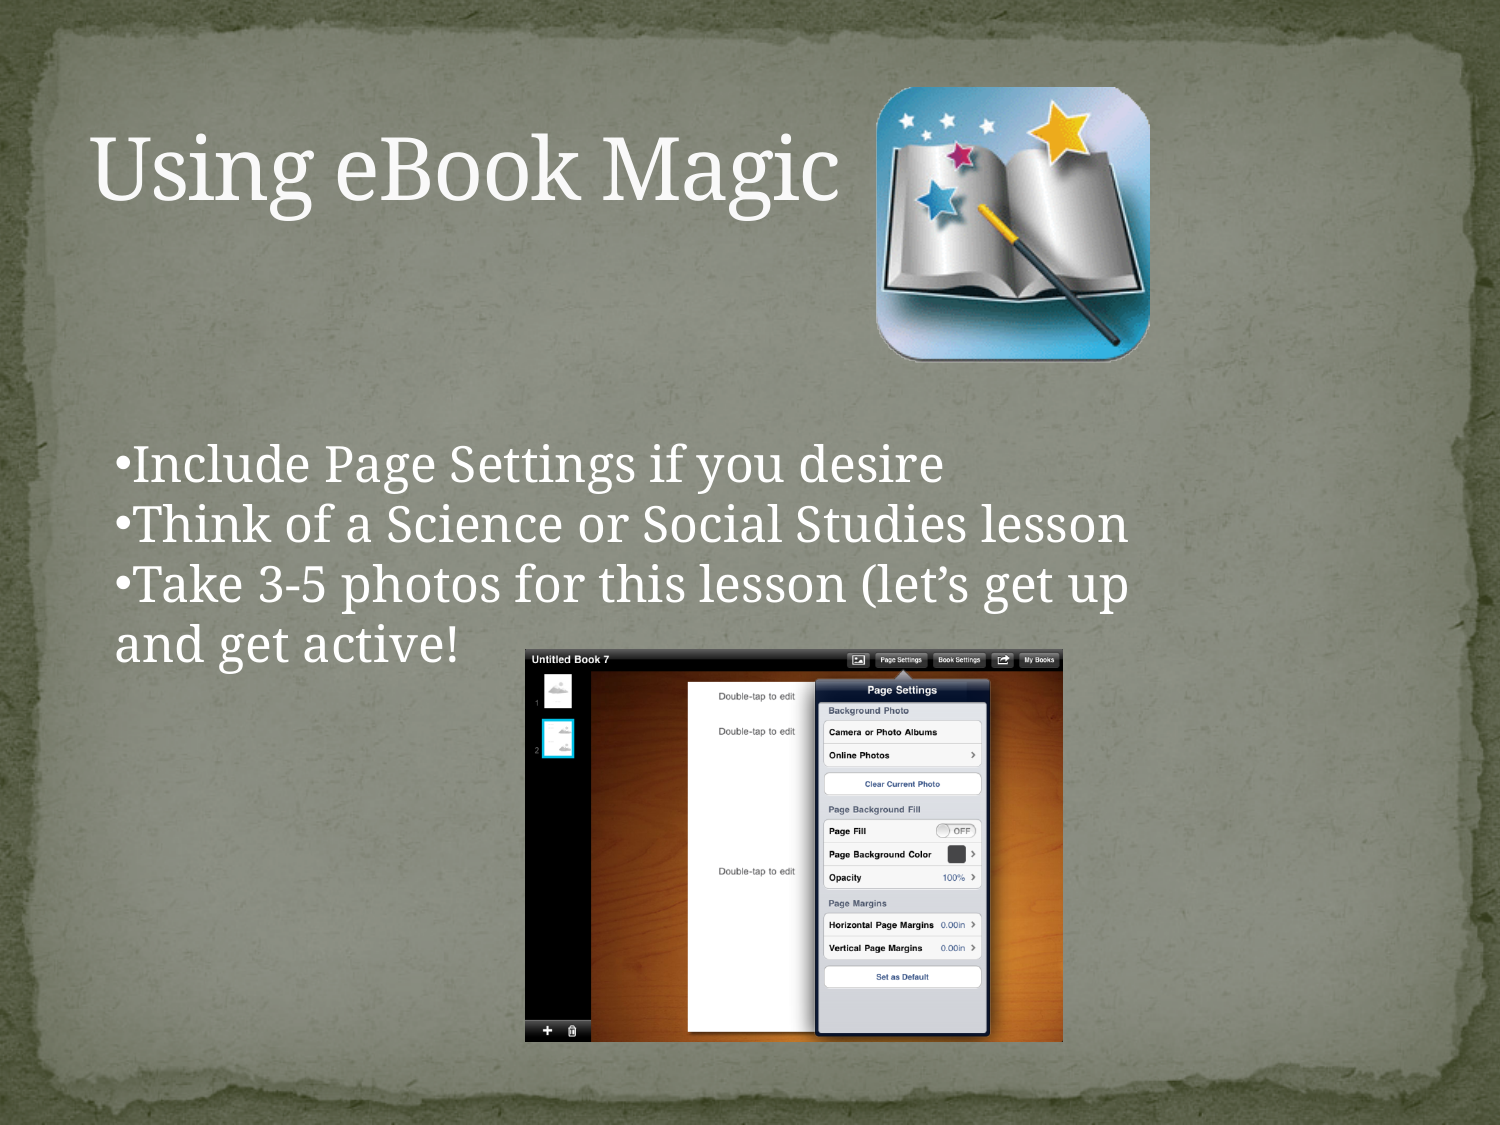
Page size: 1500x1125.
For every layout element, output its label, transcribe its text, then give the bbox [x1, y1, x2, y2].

title Using eBook Magic [74, 24, 1425, 225]
picture [875, 87, 1150, 364]
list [527, 651, 1061, 1040]
text_box Include Page Settings if you desire Think of a Science or Social Studies lesson Take 3-5 photos for this lesson (let’s get up and get active! [99, 424, 1225, 680]
